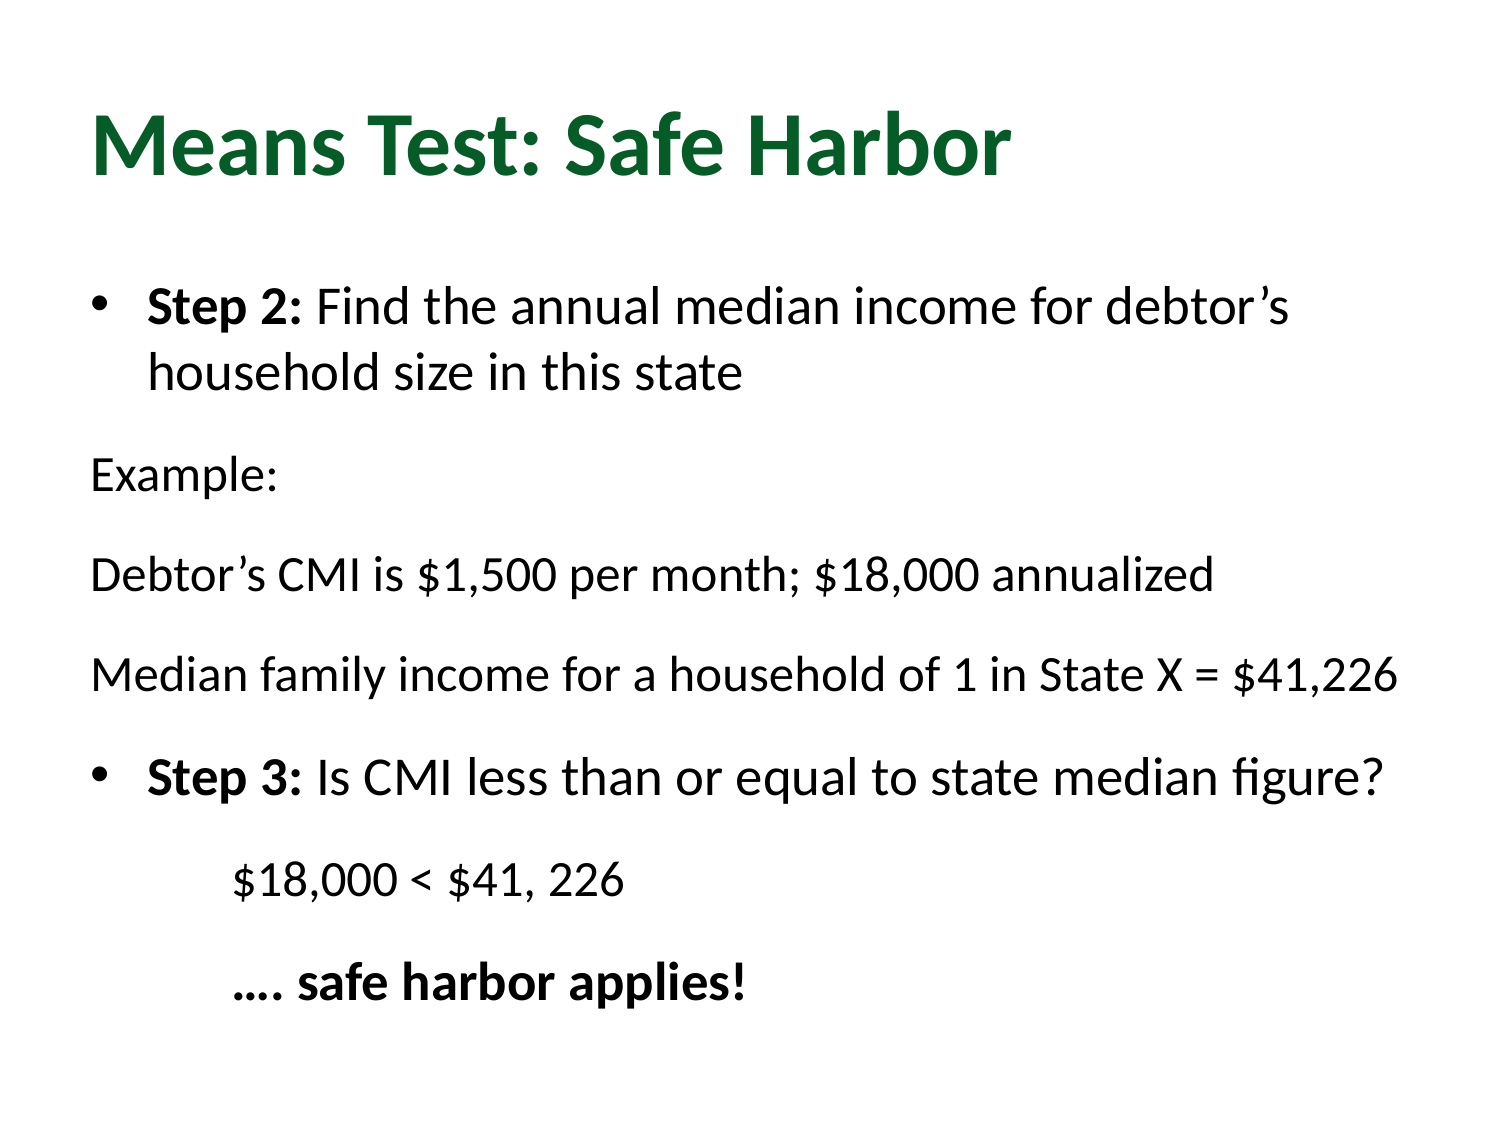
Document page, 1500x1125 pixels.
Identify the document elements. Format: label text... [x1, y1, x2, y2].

list Step 2: Find the annual median income for debtor’s household size in this state Example: Debtor’s CMI is $1,500 per month; $18,000 annualized Median family income for a household of 1 in State X = $41,226 Step 3: Is CMI less than or equal to state median figure? $18,000 < $41, 226 …. safe harbor applies! [75, 262, 1425, 1050]
title Means Test: Safe Harbor [75, 45, 1425, 233]
